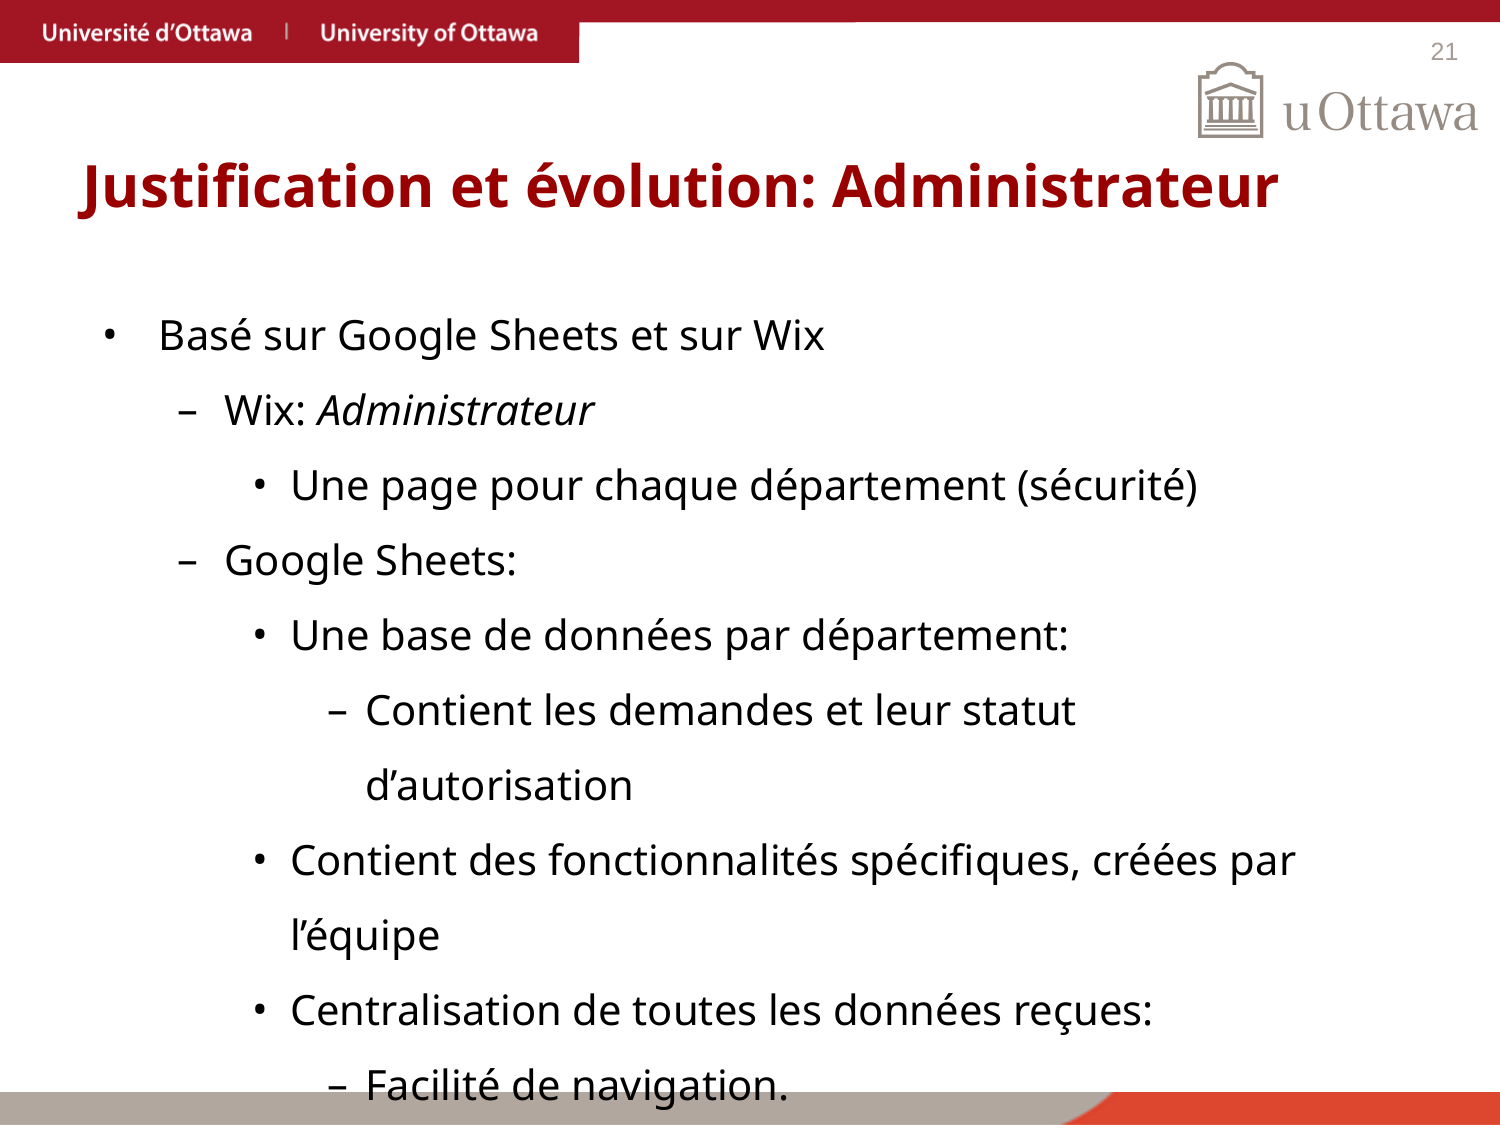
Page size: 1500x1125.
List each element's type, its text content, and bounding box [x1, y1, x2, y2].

title Justification et évolution: Administrateur [67, 113, 1344, 256]
list Basé sur Google Sheets et sur Wix Wix: Administrateur Une page pour chaque département (sécurité) Google Sheets: Une base de données par département: Contient les demandes et leur statut d’autorisation Contient des fonctionnalités spécifiques, créées par l’équipe Centralisation de toutes les données reçues: Facilité de navigation. [87, 275, 1363, 1103]
picture [0, 1092, 1500, 1125]
picture [0, 0, 1500, 138]
